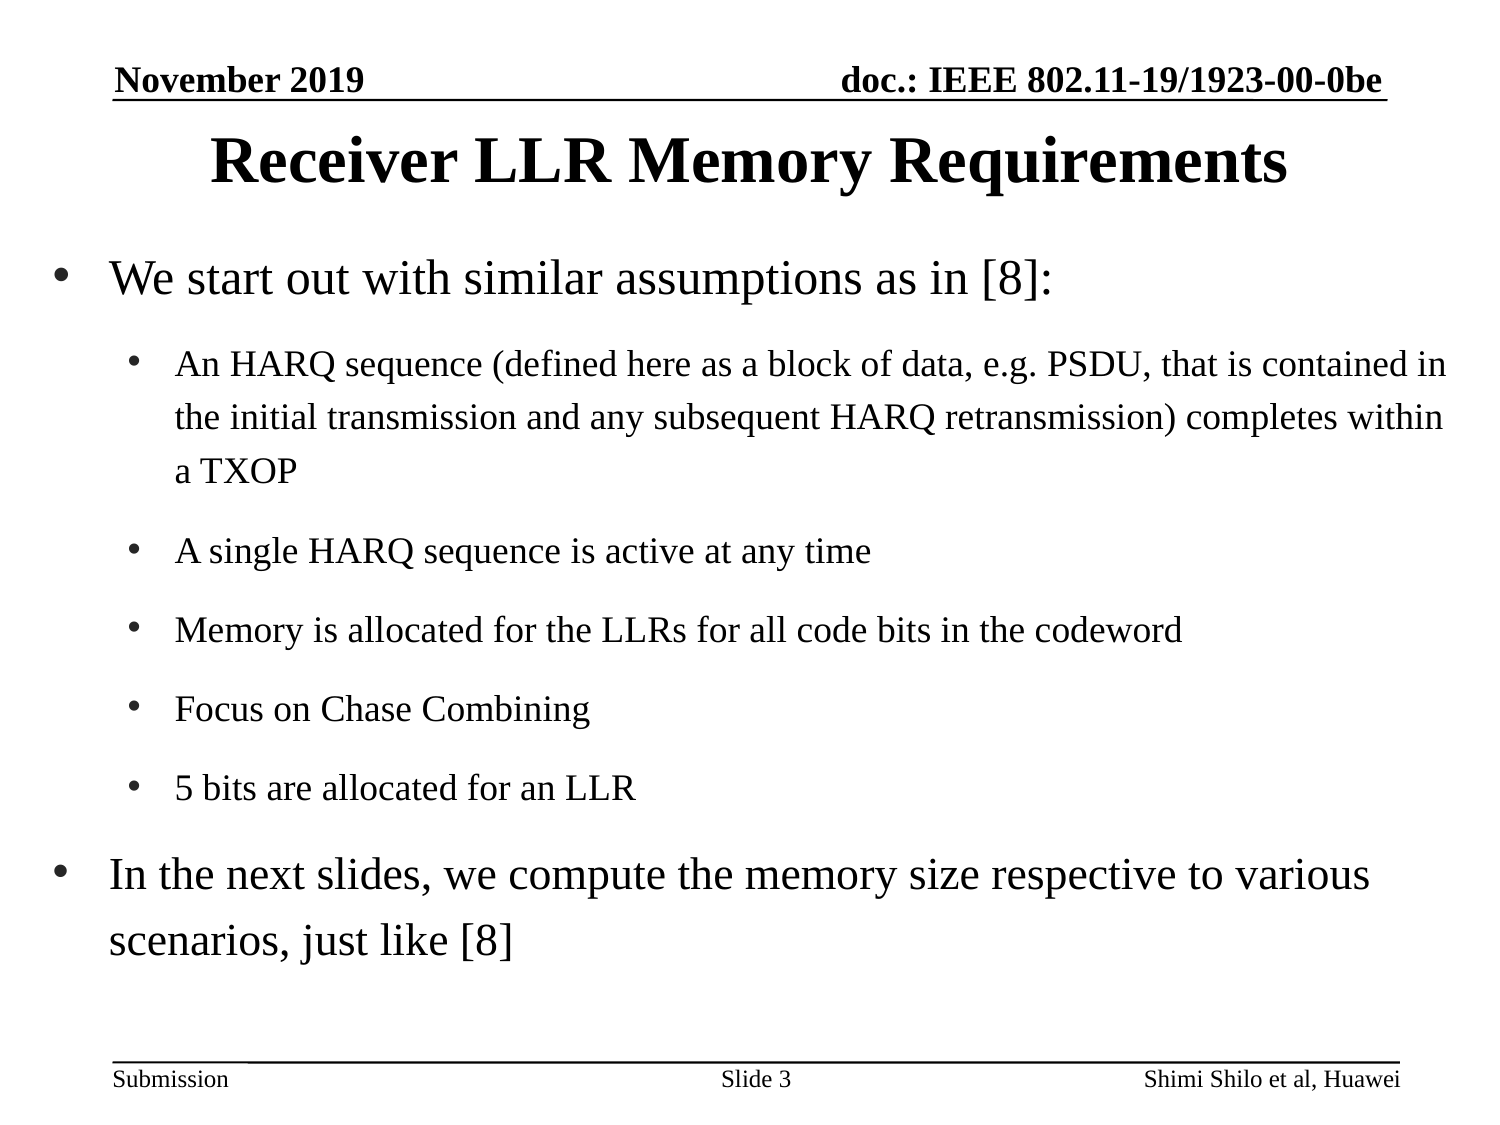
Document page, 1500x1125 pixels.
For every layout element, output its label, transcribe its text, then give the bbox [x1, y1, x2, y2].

footer Shimi Shilo et al, Huawei [1140, 1061, 1402, 1093]
title Receiver LLR Memory Requirements [112, 112, 1388, 201]
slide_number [114, 54, 374, 101]
slide_number Slide 3 [712, 1061, 800, 1093]
list We start out with similar assumptions as in [8]: An HARQ sequence (defined here as a block of data, e.g. PSDU, that is contained in the initial transmission and any subsequent HARQ retransmission) completes within a TXOP A single HARQ sequence is active at any time Memory is allocated for the LLRs for all code bits in the codeword Focus on Chase Combining 5 bits are allocated for an LLR In the next slides, we compute the memory size respective to various scenarios, just like [8] [37, 224, 1476, 1051]
